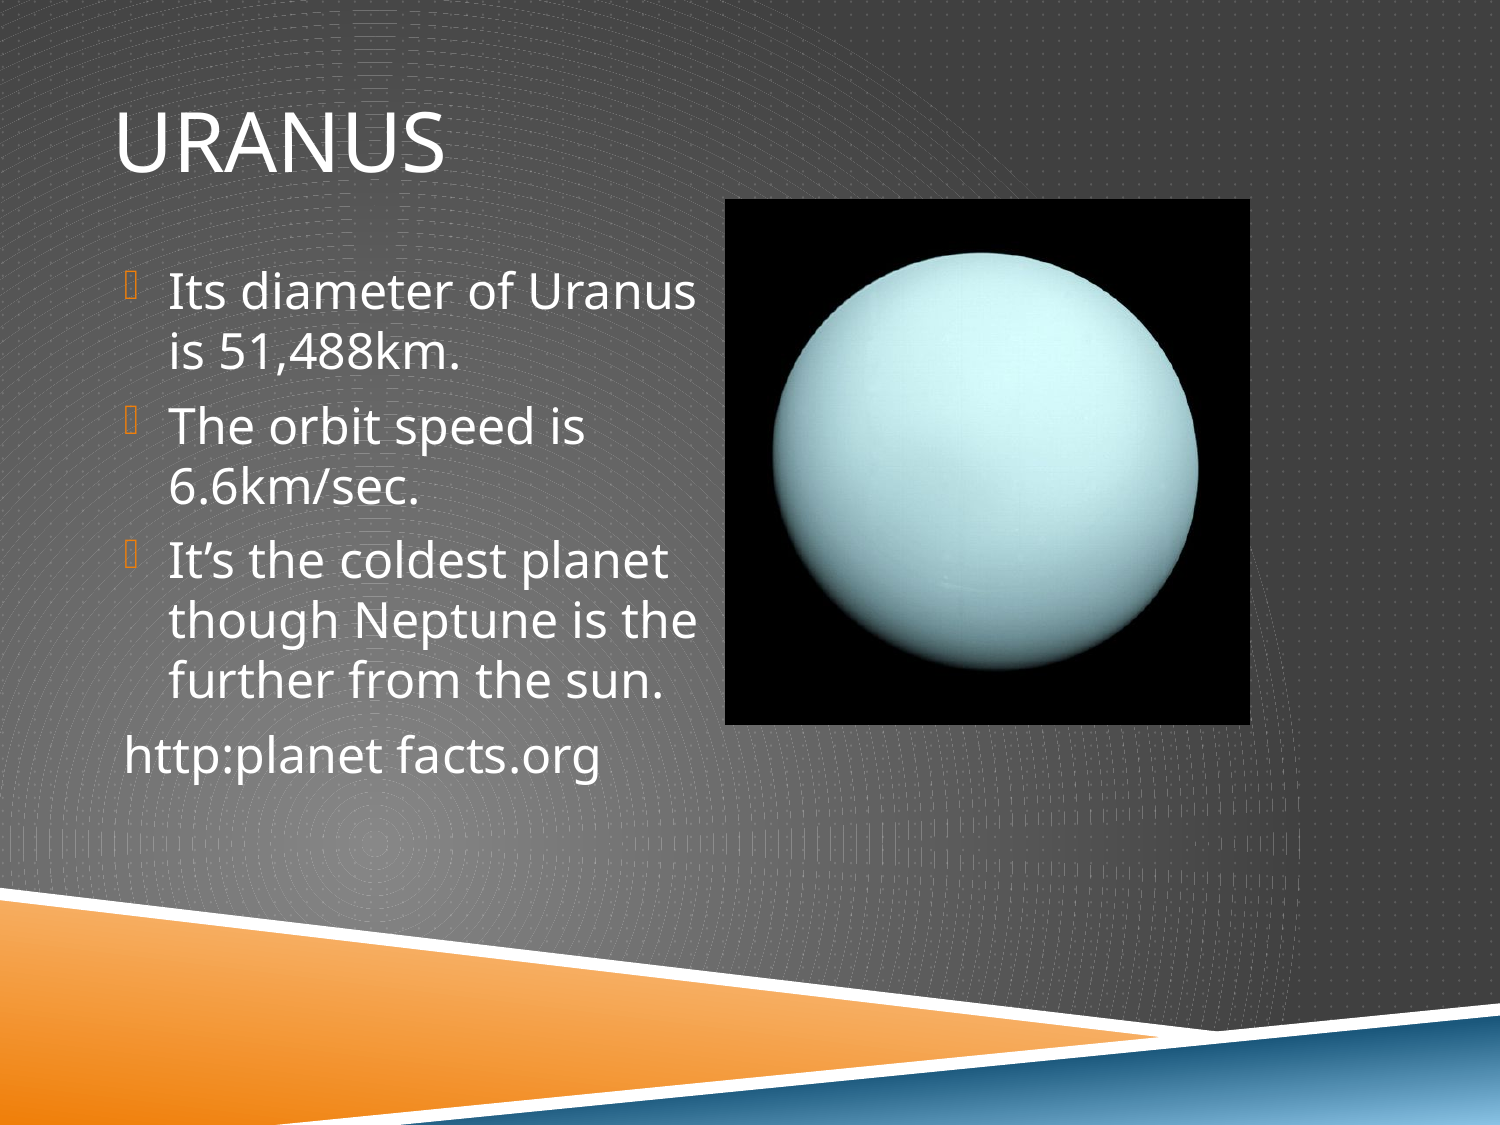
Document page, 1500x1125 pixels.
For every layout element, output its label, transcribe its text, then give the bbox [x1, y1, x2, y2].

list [724, 199, 1251, 726]
list Its diameter of Uranus is 51,488km. The orbit speed is 6.6km/sec. It’s the coldest planet though Neptune is the further from the sun. http:planet facts.org [112, 251, 713, 888]
title Uranus [112, 45, 1388, 233]
